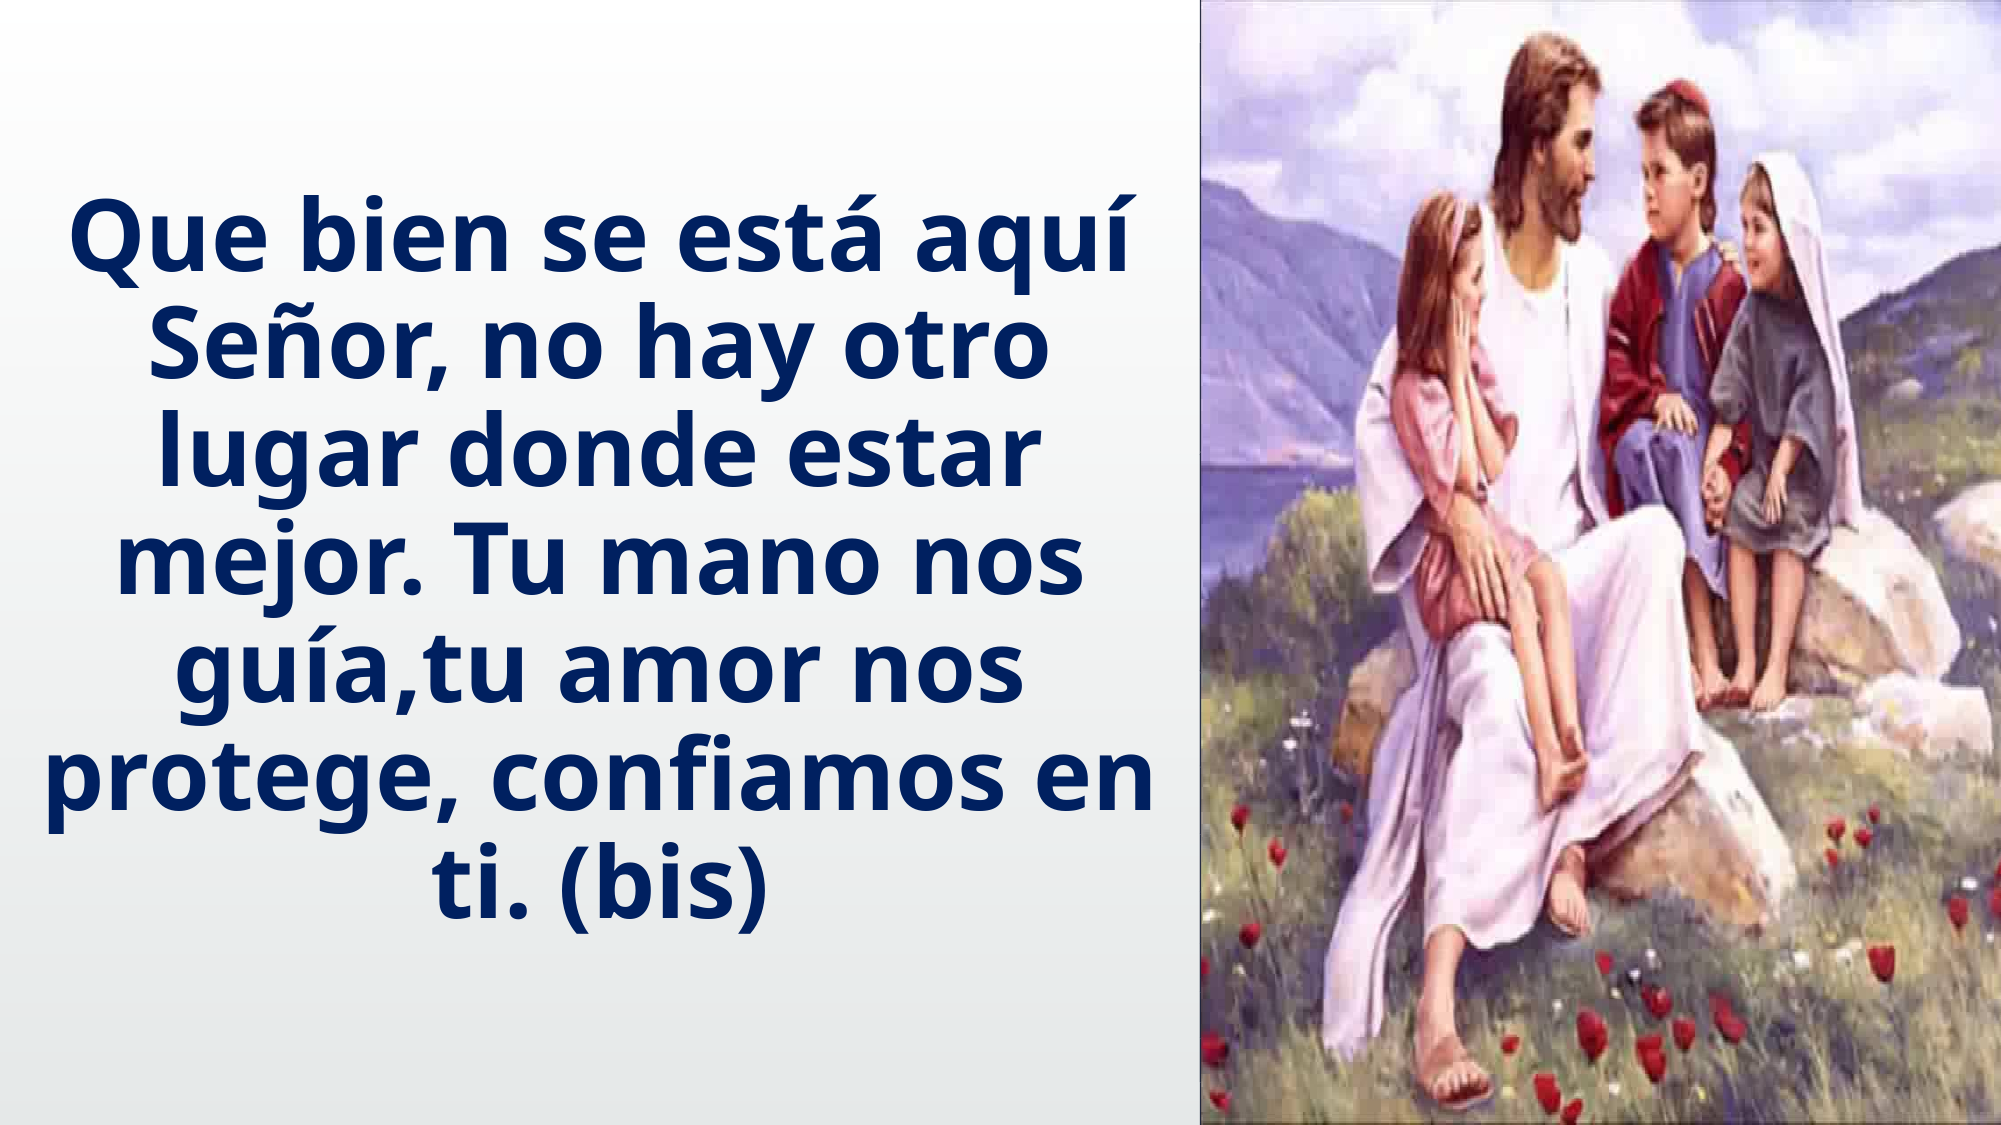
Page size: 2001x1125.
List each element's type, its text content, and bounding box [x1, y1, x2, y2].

picture [1200, 0, 2001, 1125]
title Que bien se está aquí Señor, no hay otro lugar donde estar mejor. Tu mano nos guía,tu amor nos protege, confiamos en ti. (bis) [0, 0, 1200, 1125]
